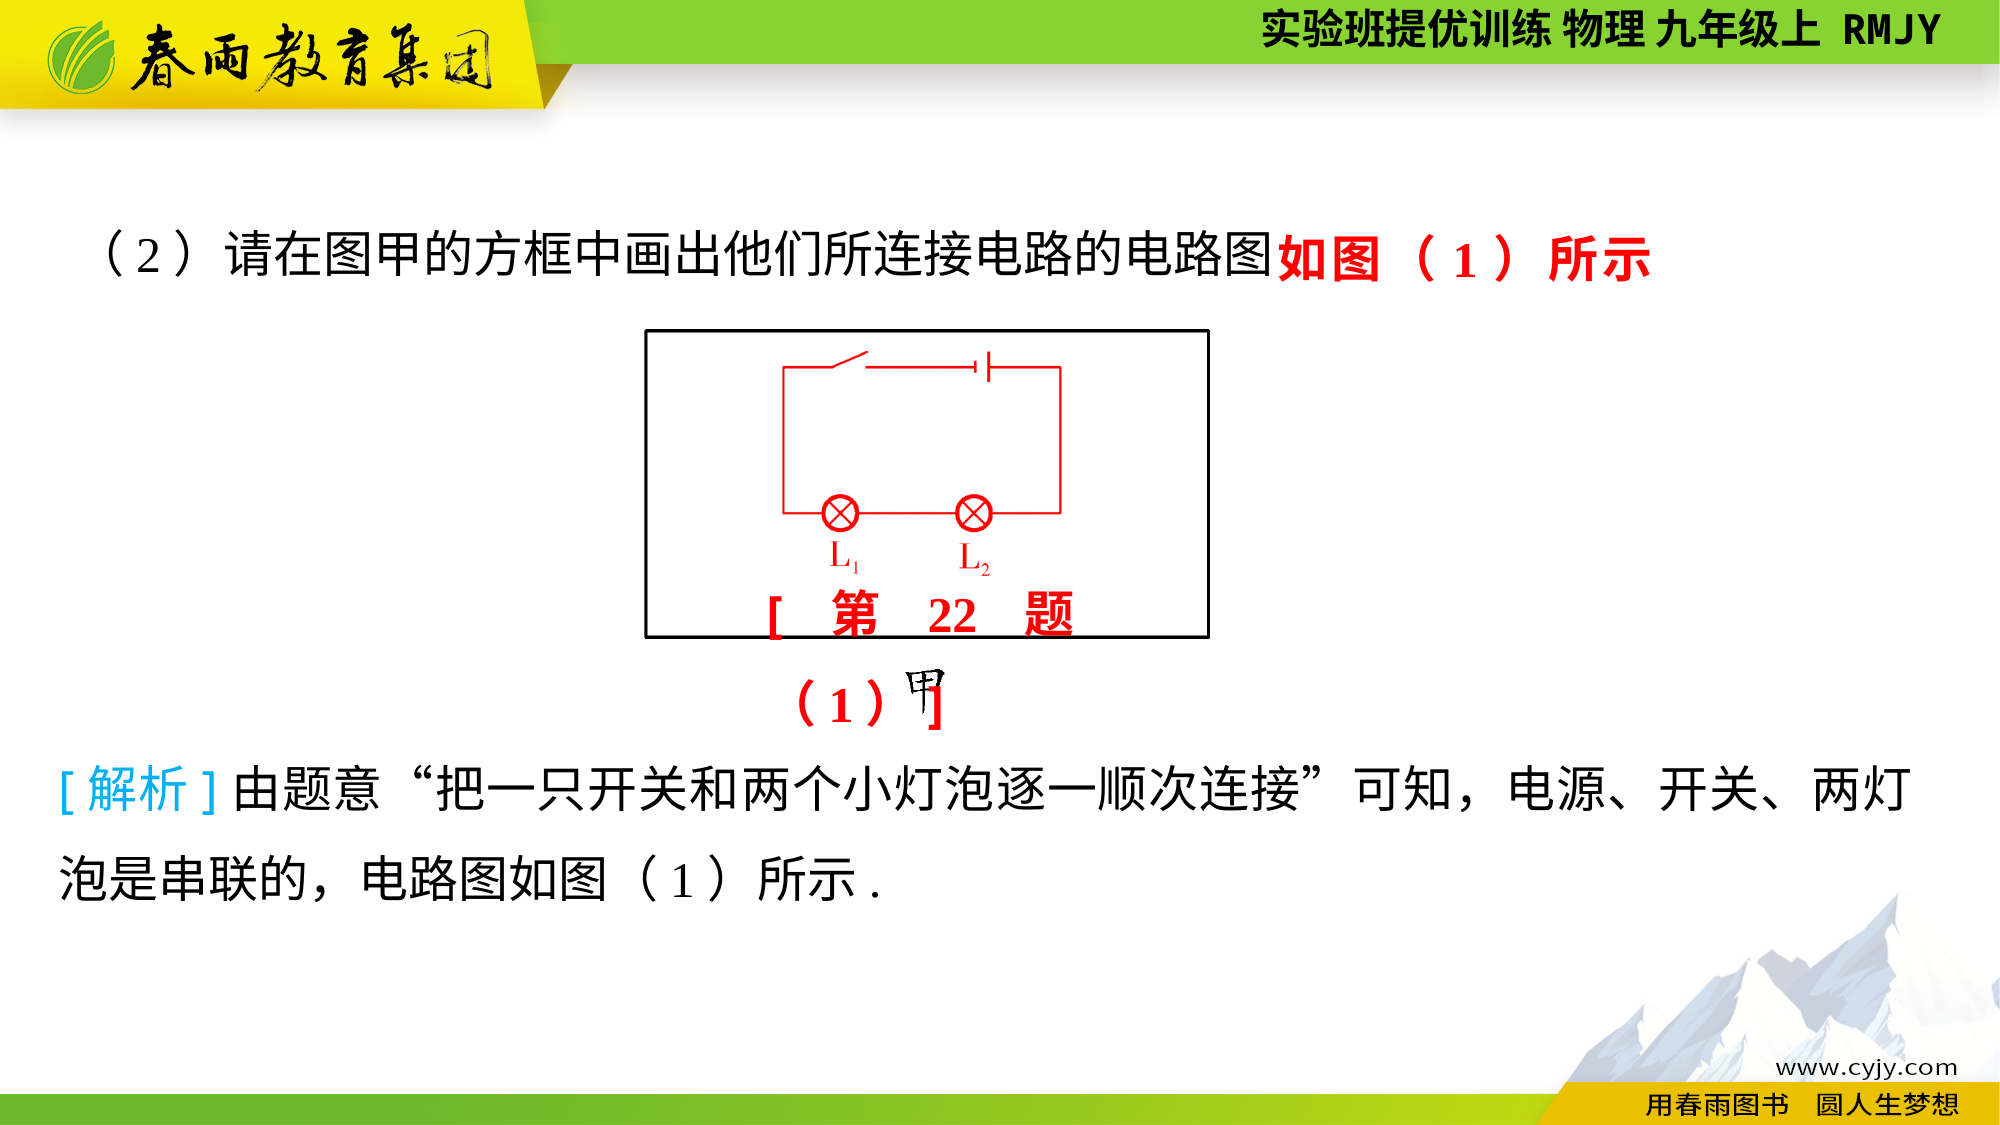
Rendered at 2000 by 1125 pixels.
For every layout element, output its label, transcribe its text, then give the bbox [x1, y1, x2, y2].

picture [0, 0, 2000, 1125]
text_box [解析]由题意“把一只开关和两个小灯泡逐一顺次连接”可知，电源、开关、两灯泡是串联的，电路图如图（1）所示. [43, 719, 1928, 915]
list （2）请在图甲的方框中画出他们所连接电路的电路图. [59, 185, 1944, 280]
text_box 如图（1）所示 [1262, 189, 1668, 295]
